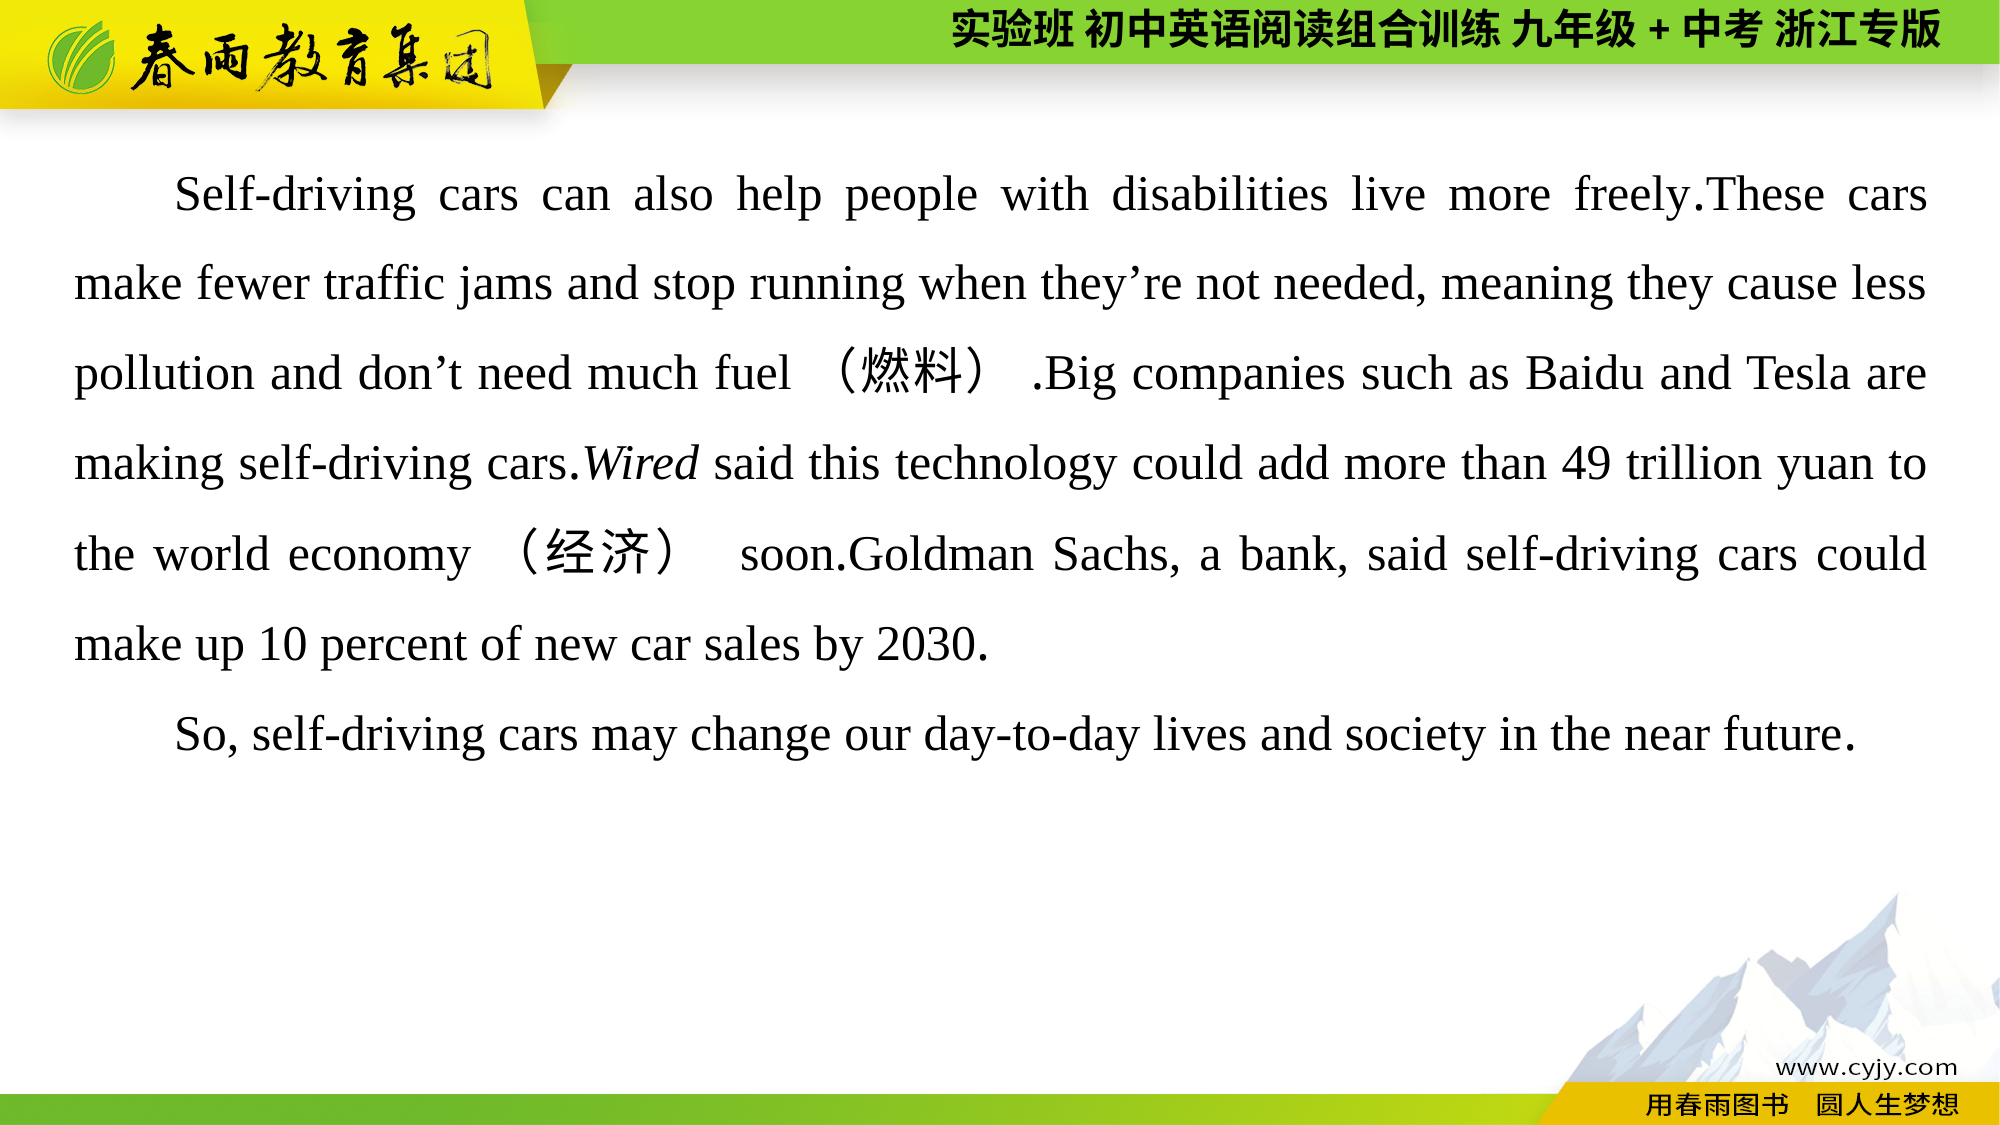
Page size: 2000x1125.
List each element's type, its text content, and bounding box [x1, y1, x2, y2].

list Self-driving cars can also help people with disabilities live more freely.These cars make fewer traffic jams and stop running when they’re not needed, meaning they cause less pollution and don’t need much fuel（燃料）.Big companies such as Baidu and Tesla are making self-driving cars.Wired said this technology could add more than 49 trillion yuan to the world economy（经济） soon.Goldman Sachs, a bank, said self-driving cars could make up 10 percent of new car sales by 2030. So, self-driving cars may change our day-to-day lives and society in the near future. [59, 122, 1944, 763]
picture [0, 0, 2000, 1125]
